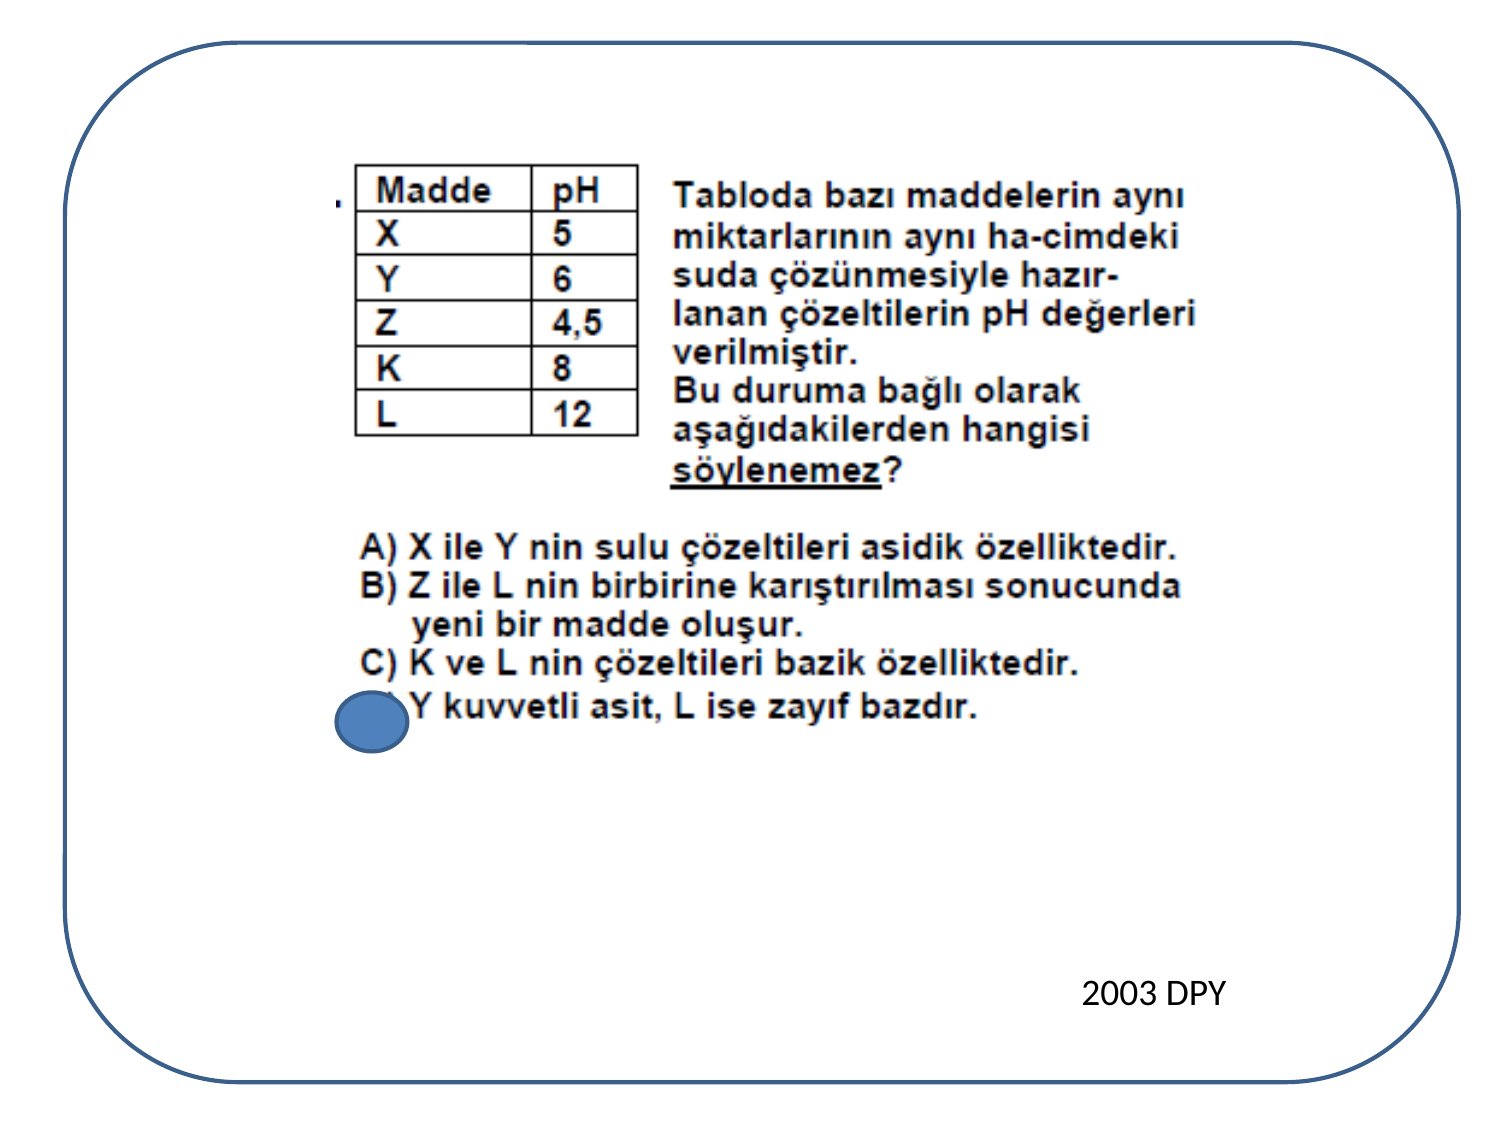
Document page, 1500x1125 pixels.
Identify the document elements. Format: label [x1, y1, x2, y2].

text_box [62, 40, 1461, 1085]
picture [336, 148, 1239, 749]
